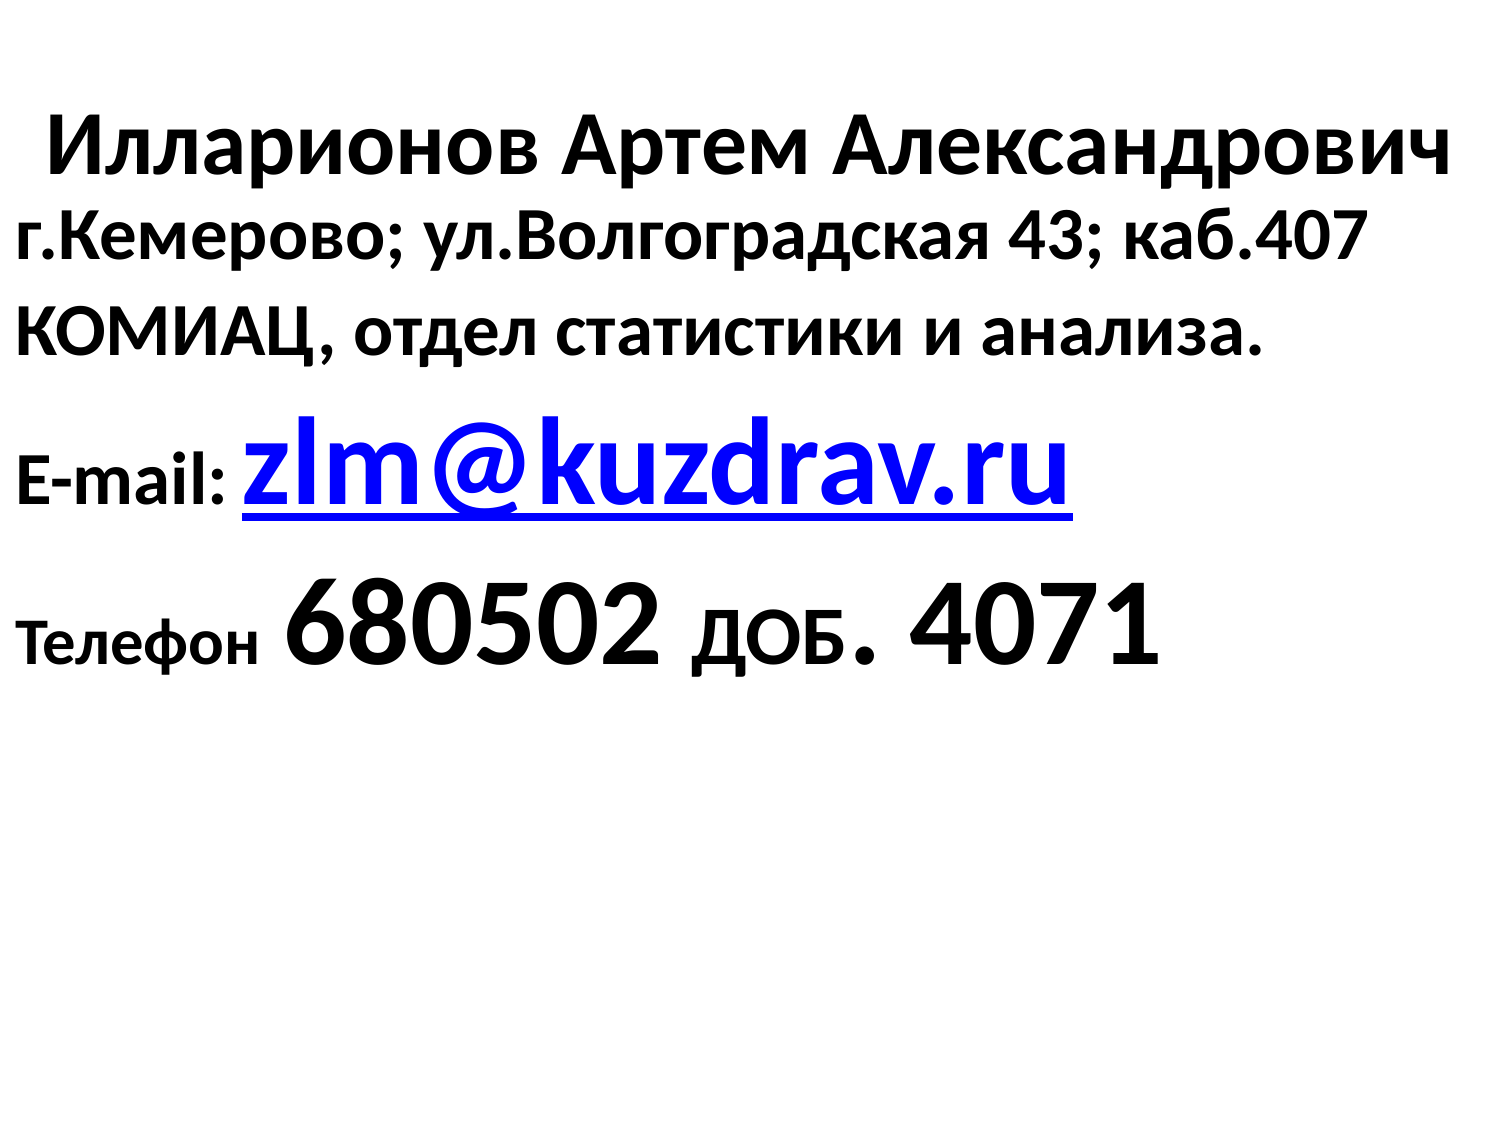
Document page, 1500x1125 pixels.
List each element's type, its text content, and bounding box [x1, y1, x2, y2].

title Илларионов Артем Александрович [0, 37, 1500, 238]
list г.Кемерово; ул.Волгоградская 43; каб.407 КОМИАЦ, отдел статистики и анализа. E-mail: zlm@kuzdrav.ru Телефон 680502 ДОБ. 4071 [0, 187, 1447, 1000]
